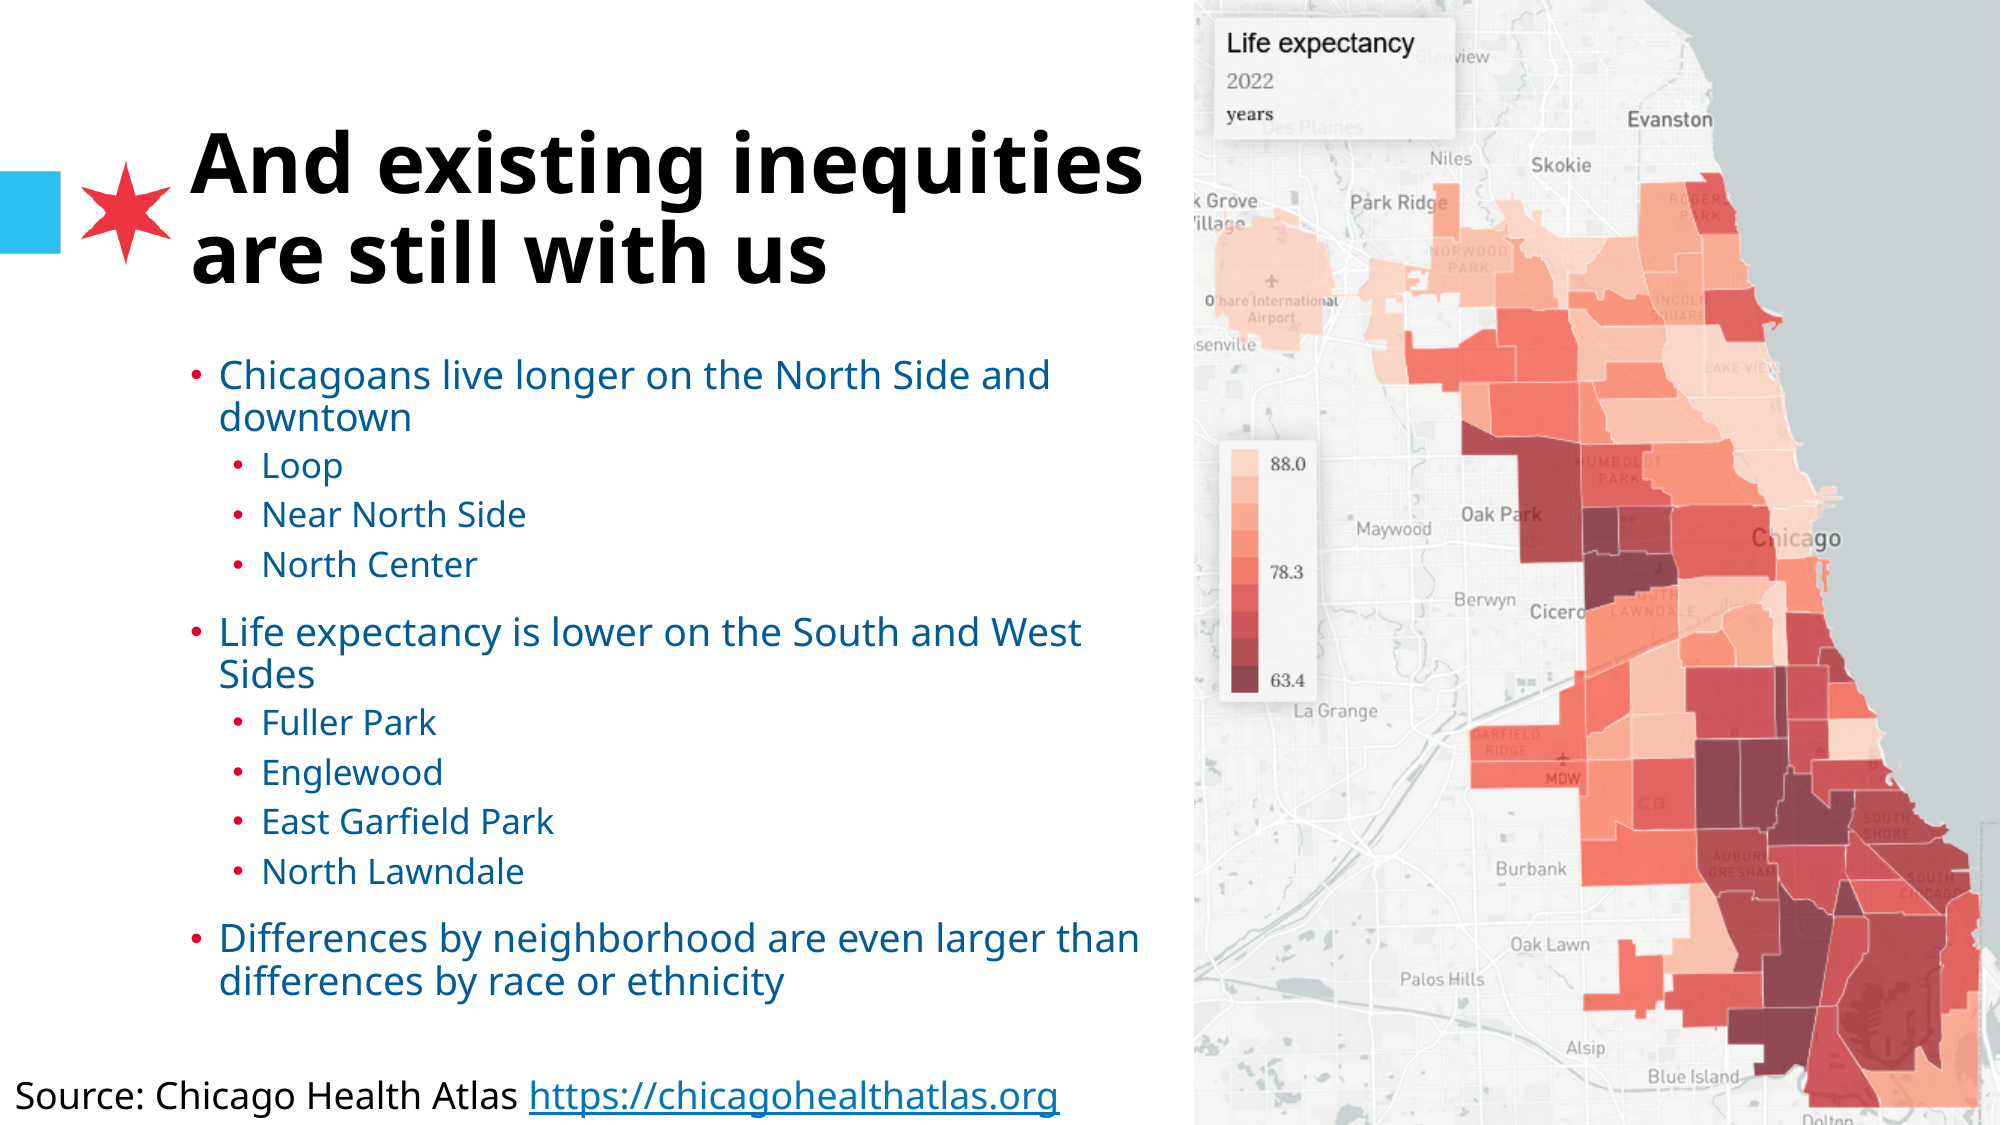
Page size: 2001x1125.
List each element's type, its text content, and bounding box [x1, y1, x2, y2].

title And existing inequities are still with us [175, 79, 1194, 344]
picture [0, 160, 171, 265]
text_box Source: Chicago Health Atlas https://chicagohealthatlas.org [0, 1064, 1194, 1125]
list Chicagoans live longer on the North Side and downtown Loop Near North Side North Center Life expectancy is lower on the South and West Sides Fuller Park Englewood East Garfield Park North Lawndale Differences by neighborhood are even larger than differences by race or ethnicity [175, 348, 1194, 1013]
picture [1194, 0, 2000, 1125]
